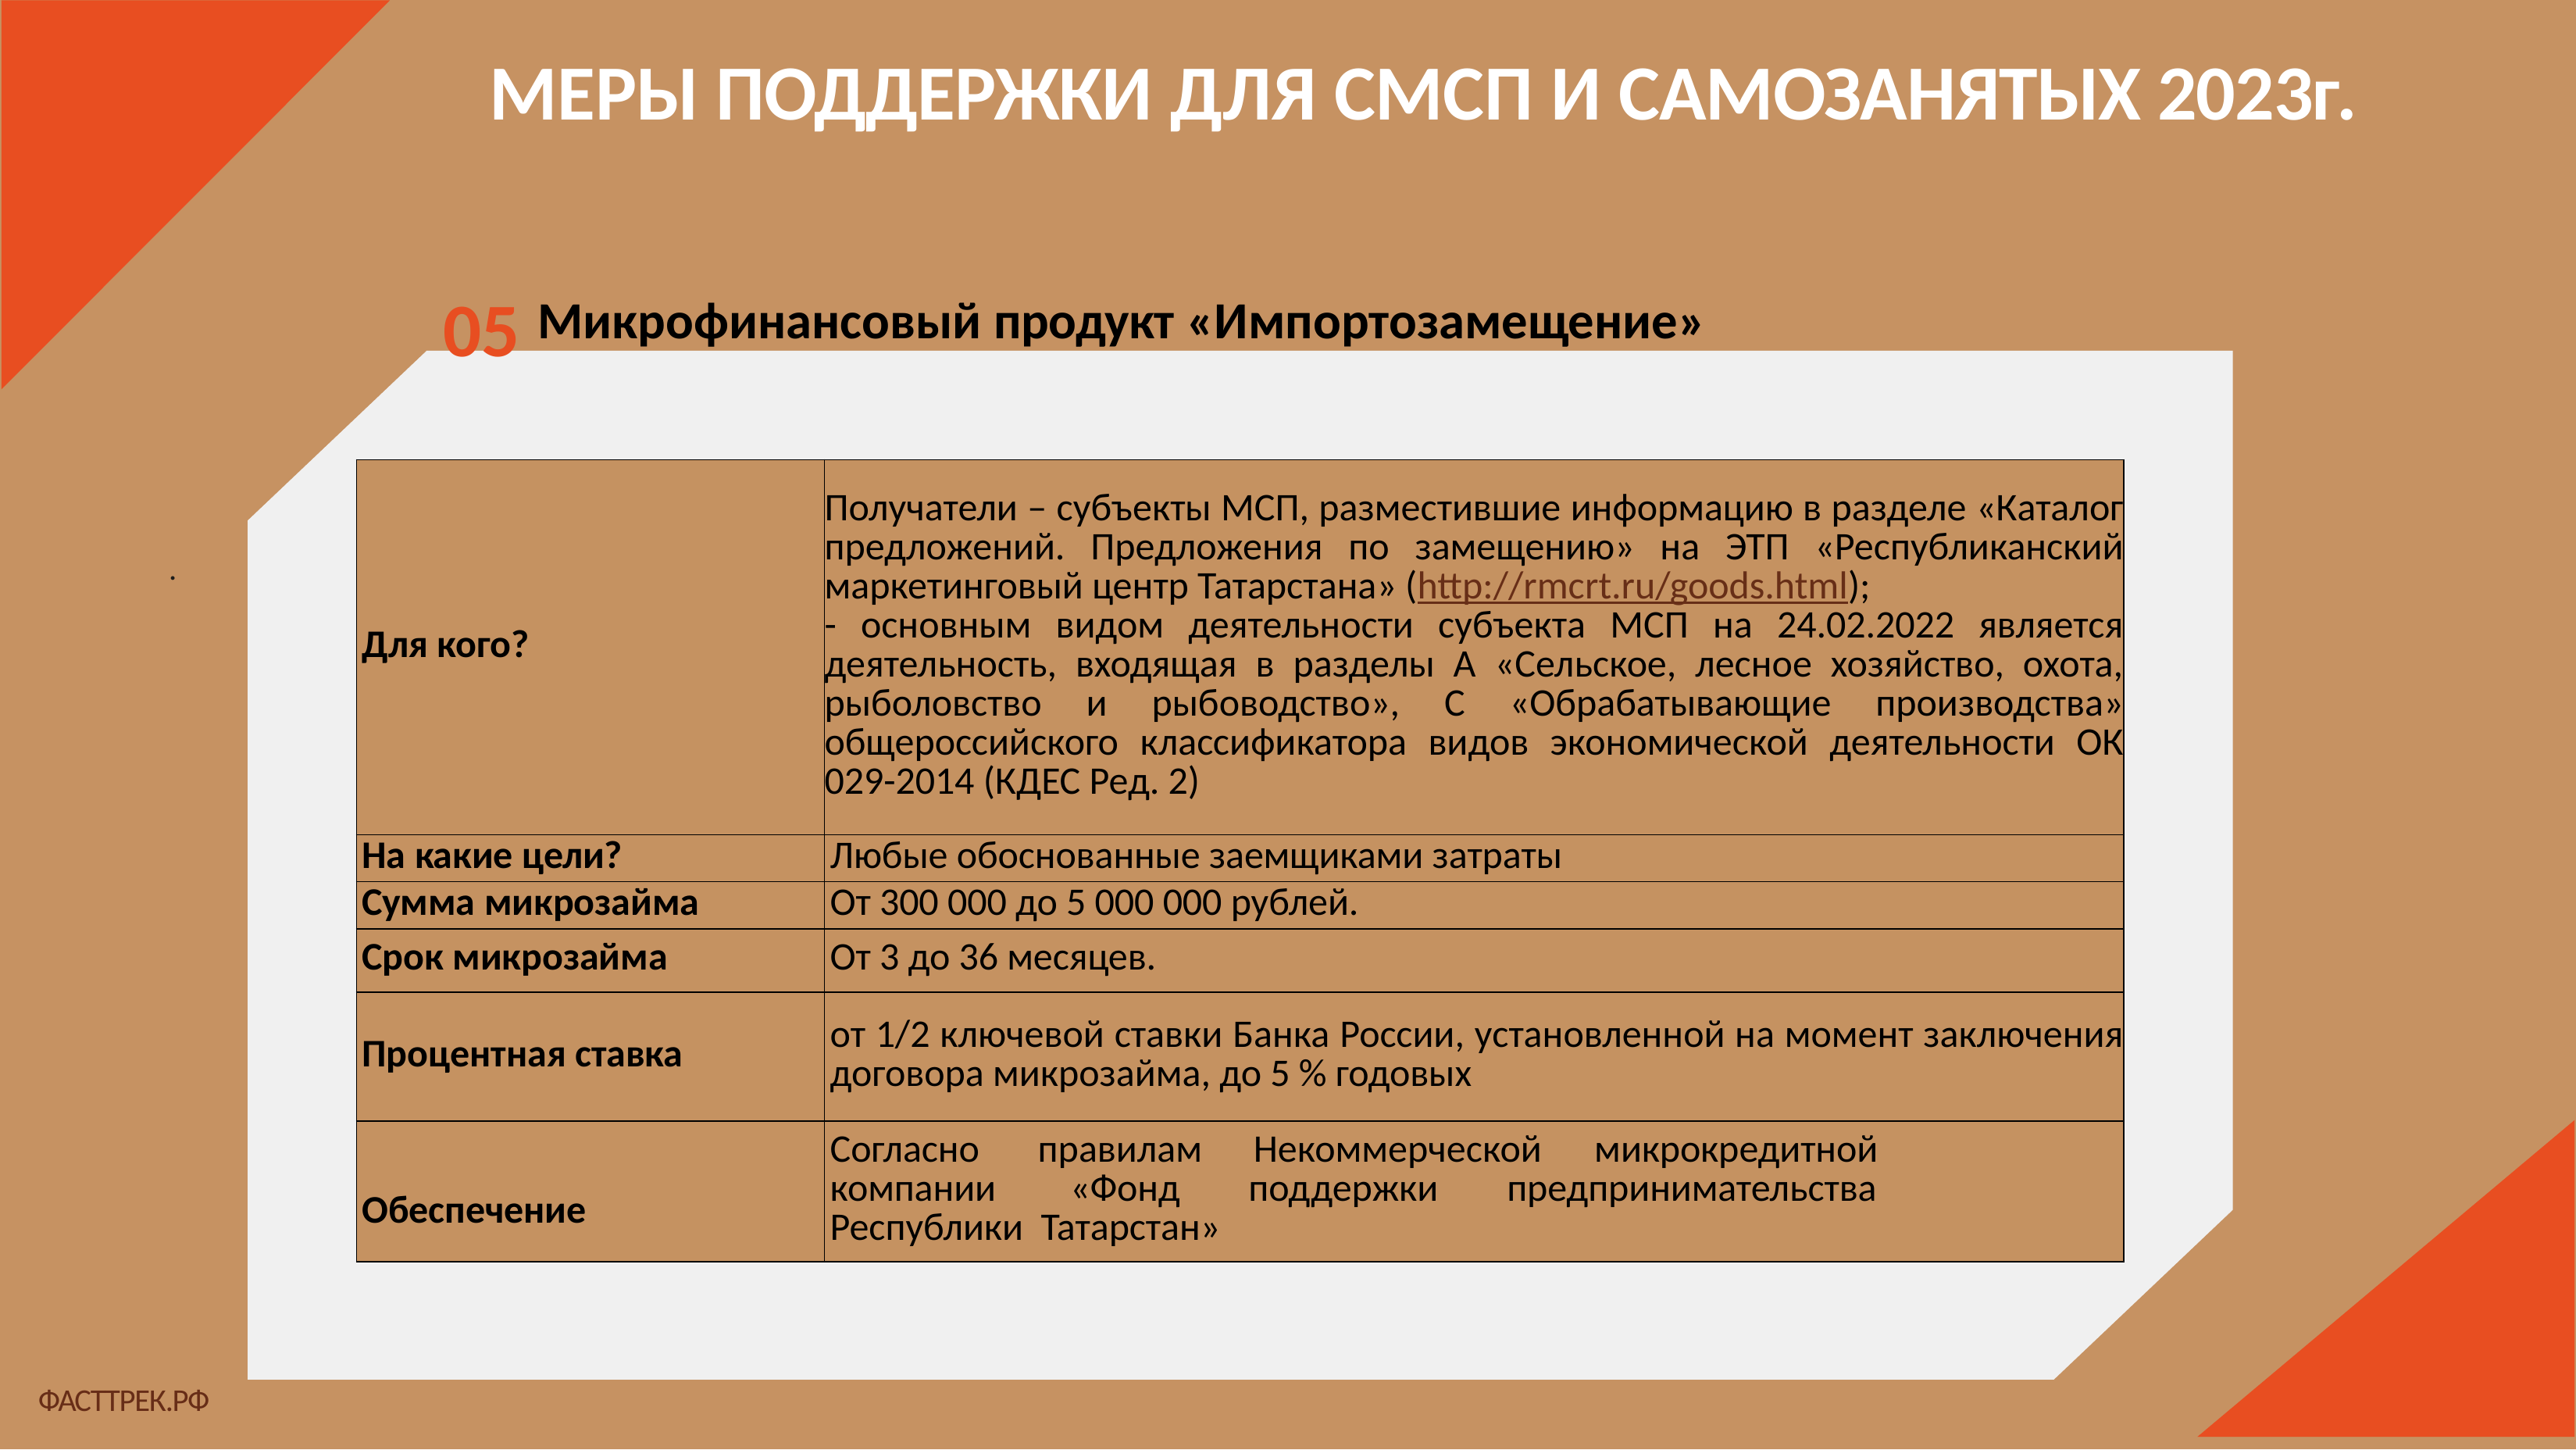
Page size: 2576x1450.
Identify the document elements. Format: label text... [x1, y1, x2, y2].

text_box МЕРЫ ПОДДЕРЖКИ ДЛЯ СМСП И САМОЗАНЯТЫХ 2023г. [487, 40, 2421, 135]
text_box [1, 0, 391, 390]
text_box . [166, 546, 179, 587]
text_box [247, 350, 2575, 1438]
text_box 05 Микрофинансовый продукт «Импортозамещение» [438, 206, 1996, 348]
text_box ФАСТТРЕК.РФ [36, 1378, 213, 1418]
